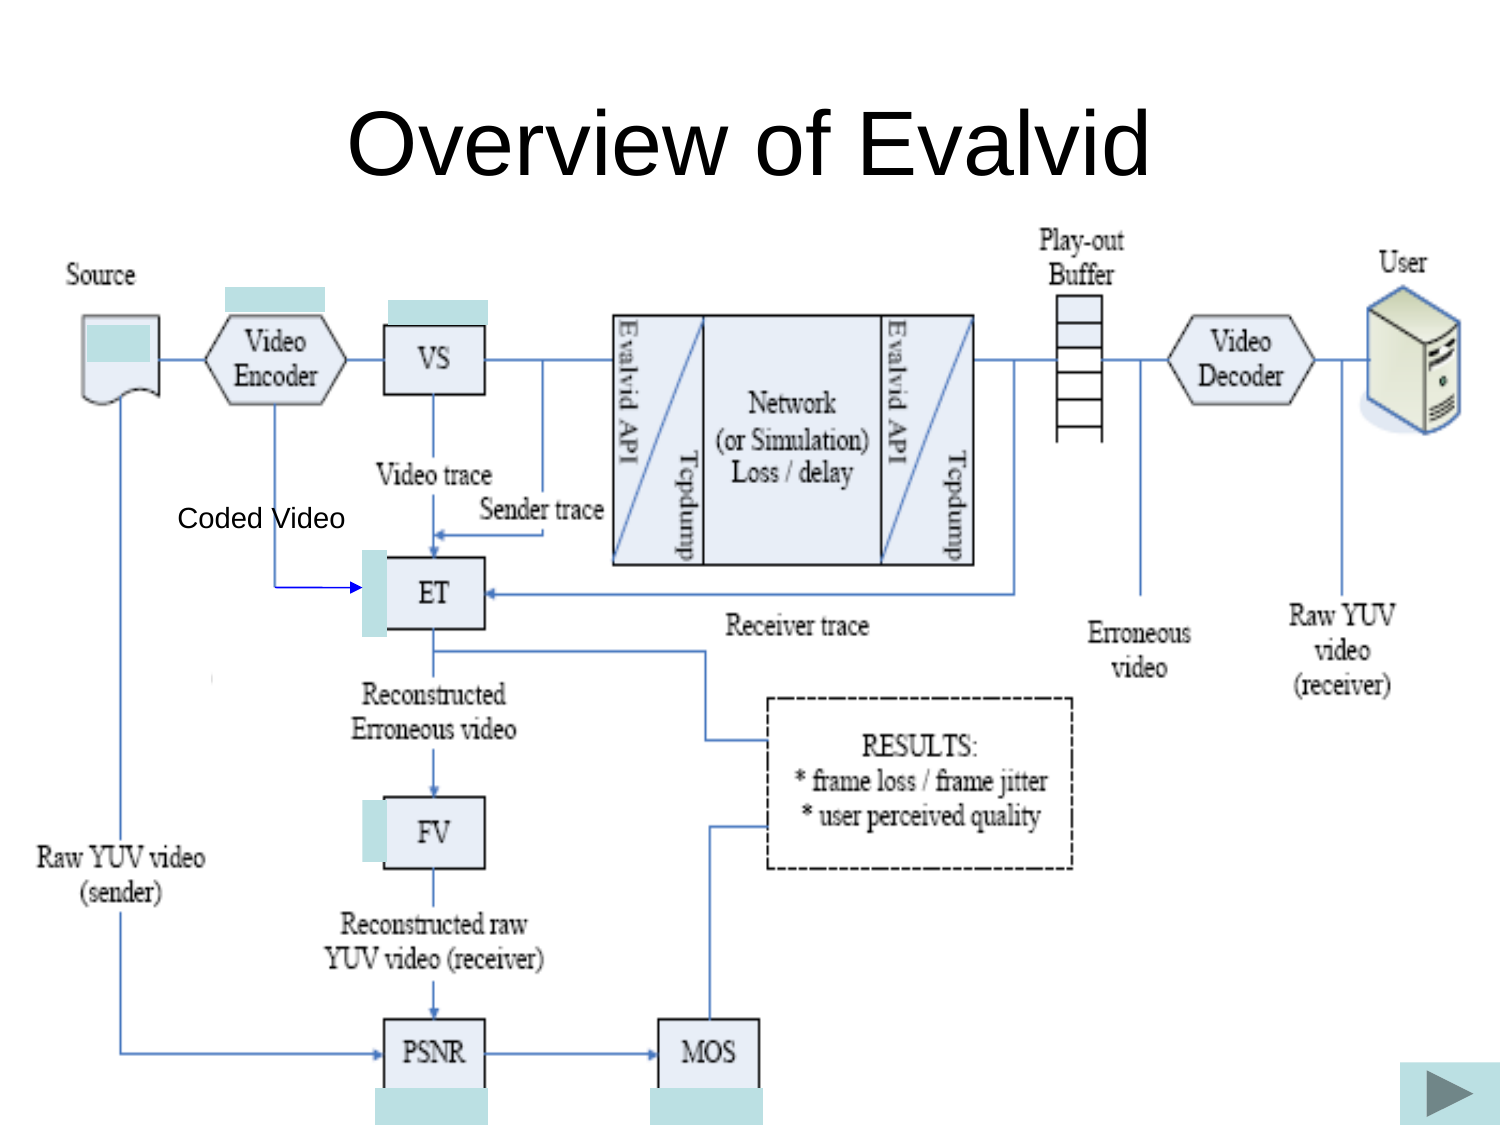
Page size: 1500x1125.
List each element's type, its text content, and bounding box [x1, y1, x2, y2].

picture [0, 199, 1500, 1125]
title Overview of Evalvid [74, 44, 1426, 198]
